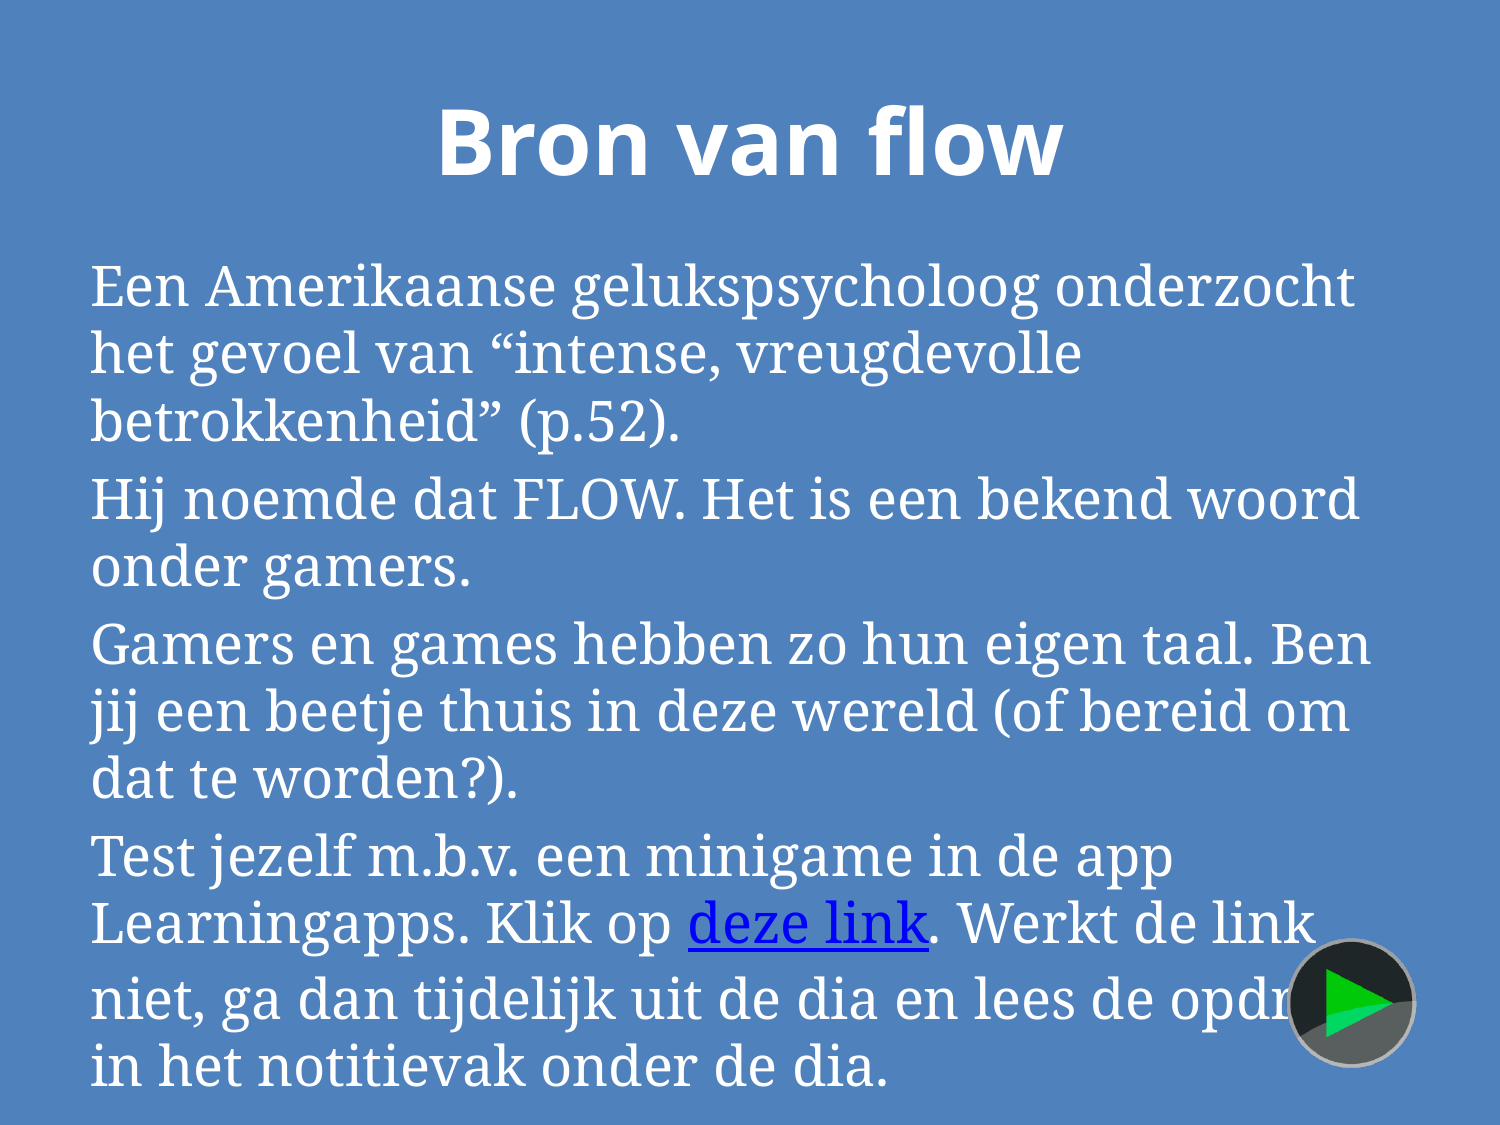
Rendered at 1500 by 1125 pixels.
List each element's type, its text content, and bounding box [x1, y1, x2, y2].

title Bron van flow [75, 45, 1425, 233]
picture [1269, 920, 1434, 1085]
list Een Amerikaanse gelukspsycholoog onderzocht het gevoel van “intense, vreugdevolle betrokkenheid” (p.52). Hij noemde dat FLOW. Het is een bekend woord onder gamers. Gamers en games hebben zo hun eigen taal. Ben jij een beetje thuis in deze wereld (of bereid om dat te worden?). Test jezelf m.b.v. een minigame in de app Learningapps. Klik op deze link. Werkt de link niet, ga dan tijdelijk uit de dia en lees de opdracht in het notitievak onder de dia. [75, 243, 1436, 1106]
